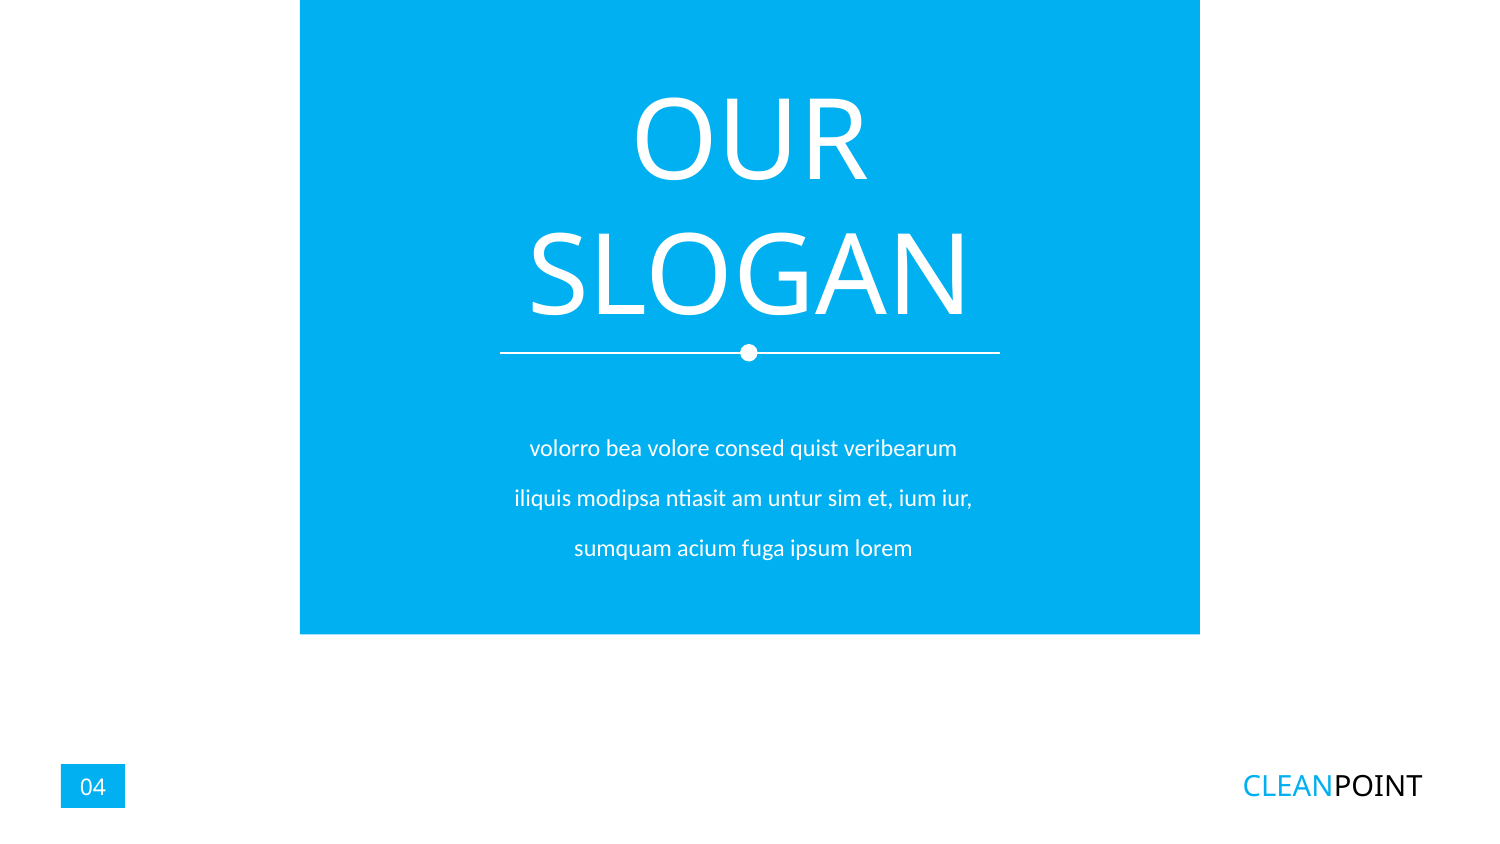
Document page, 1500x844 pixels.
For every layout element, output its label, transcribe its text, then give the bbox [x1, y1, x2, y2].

text_box CLEANPOINT [149, 746, 1438, 810]
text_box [499, 345, 1001, 360]
text_box [298, 0, 1202, 636]
text_box volorro bea volore consed quist veribearum iliquis modipsa ntiasit am untur sim et, ium iur, sumquam acium fuga ipsum lorem [487, 420, 1000, 585]
text_box 04 [59, 762, 127, 810]
text_box OUR SLOGAN [437, 59, 1063, 344]
